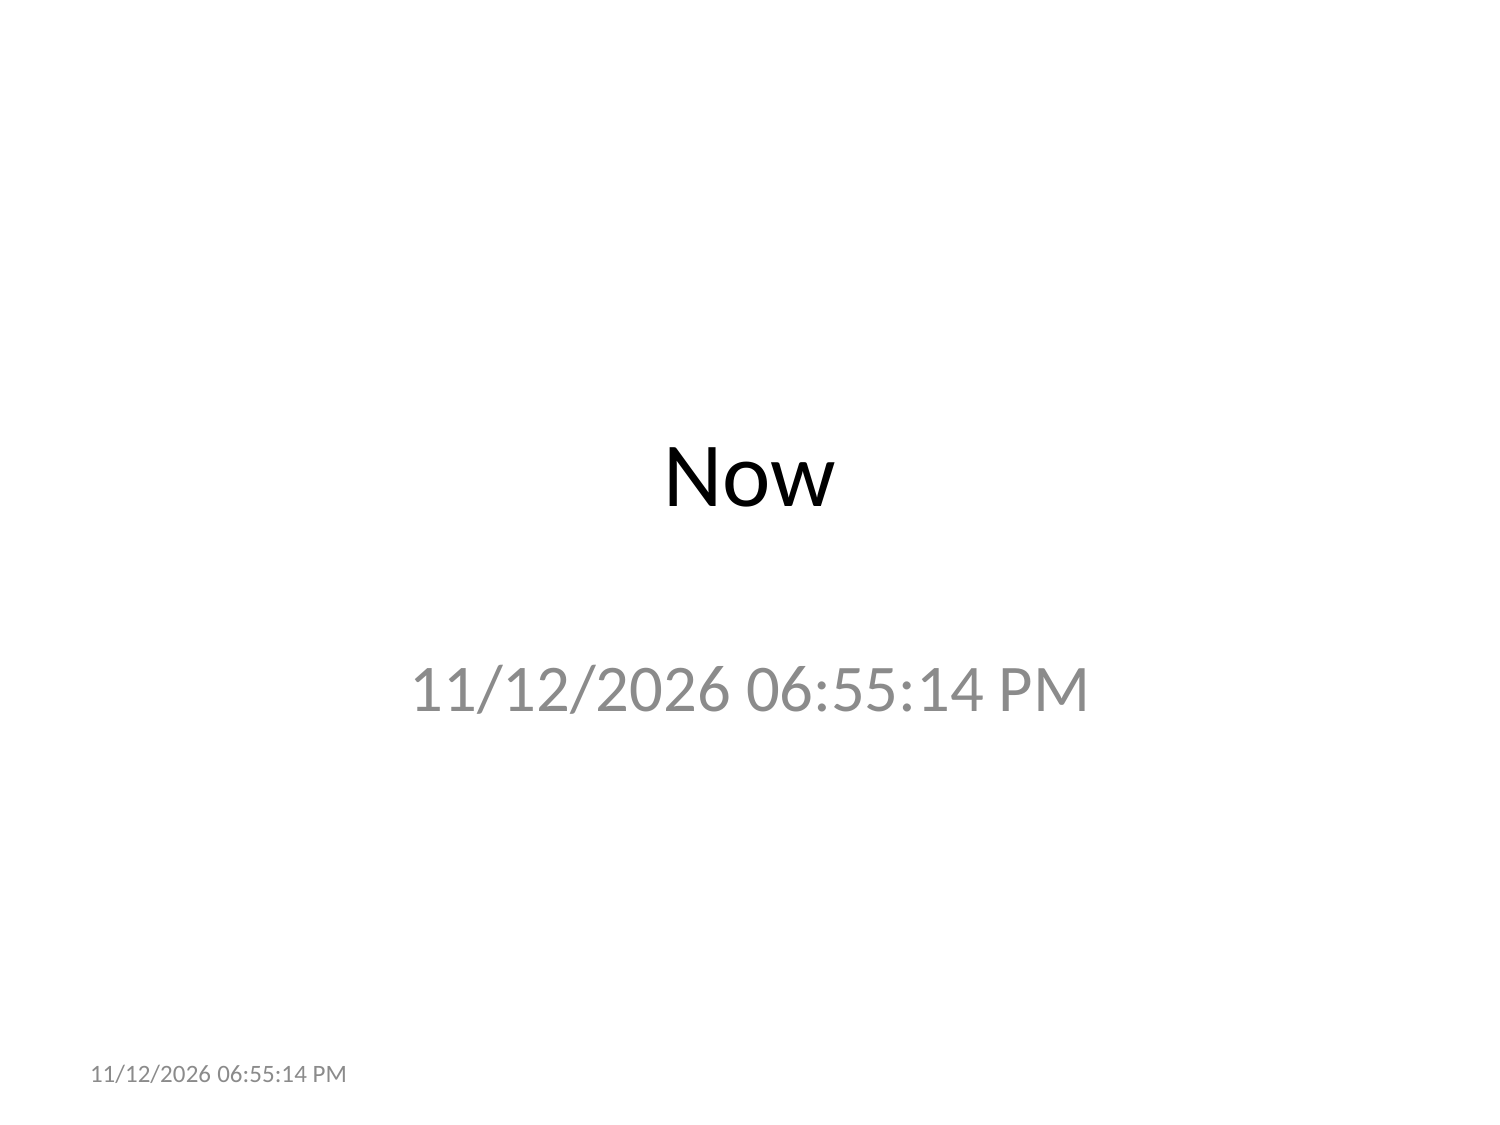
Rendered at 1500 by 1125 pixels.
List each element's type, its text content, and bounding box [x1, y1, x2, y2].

title Now [112, 349, 1388, 591]
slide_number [75, 1042, 425, 1103]
subtitle 2011-12-19 10:20:04 AM [225, 637, 1275, 925]
